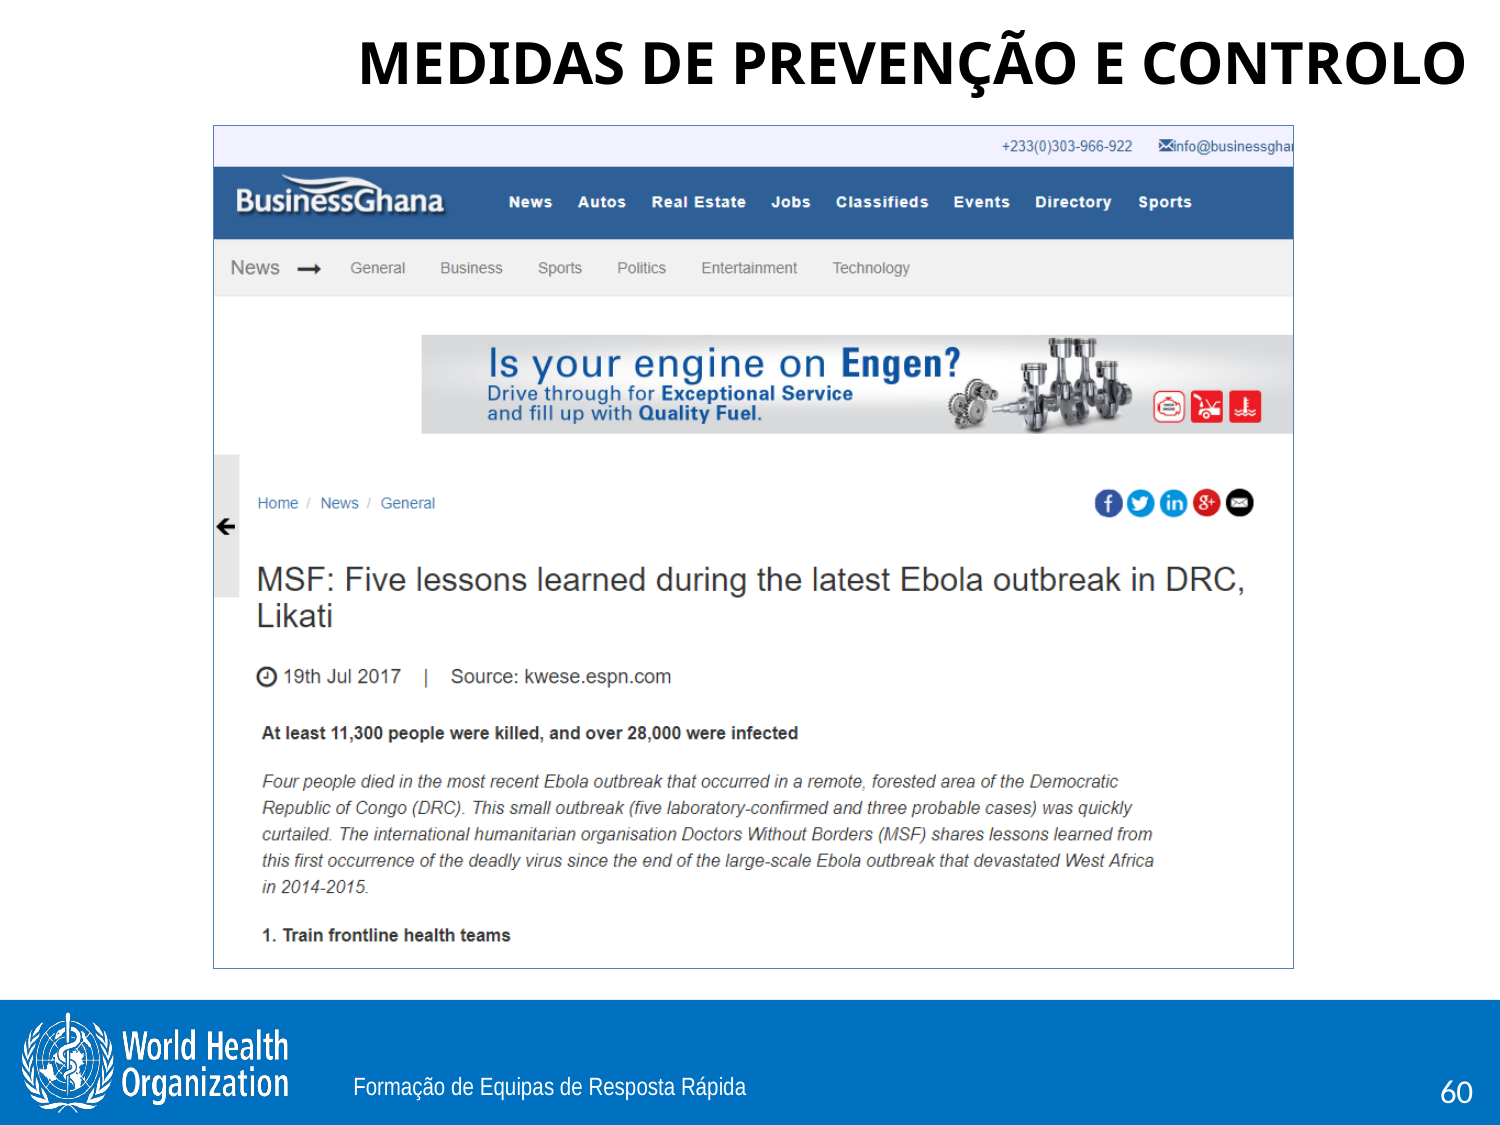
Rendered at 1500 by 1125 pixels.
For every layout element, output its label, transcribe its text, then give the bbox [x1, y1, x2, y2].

picture [213, 125, 1294, 970]
text_box MEDIDAS DE PREVENÇÃO E CONTROLO [242, 19, 1483, 104]
picture [21, 1012, 288, 1113]
